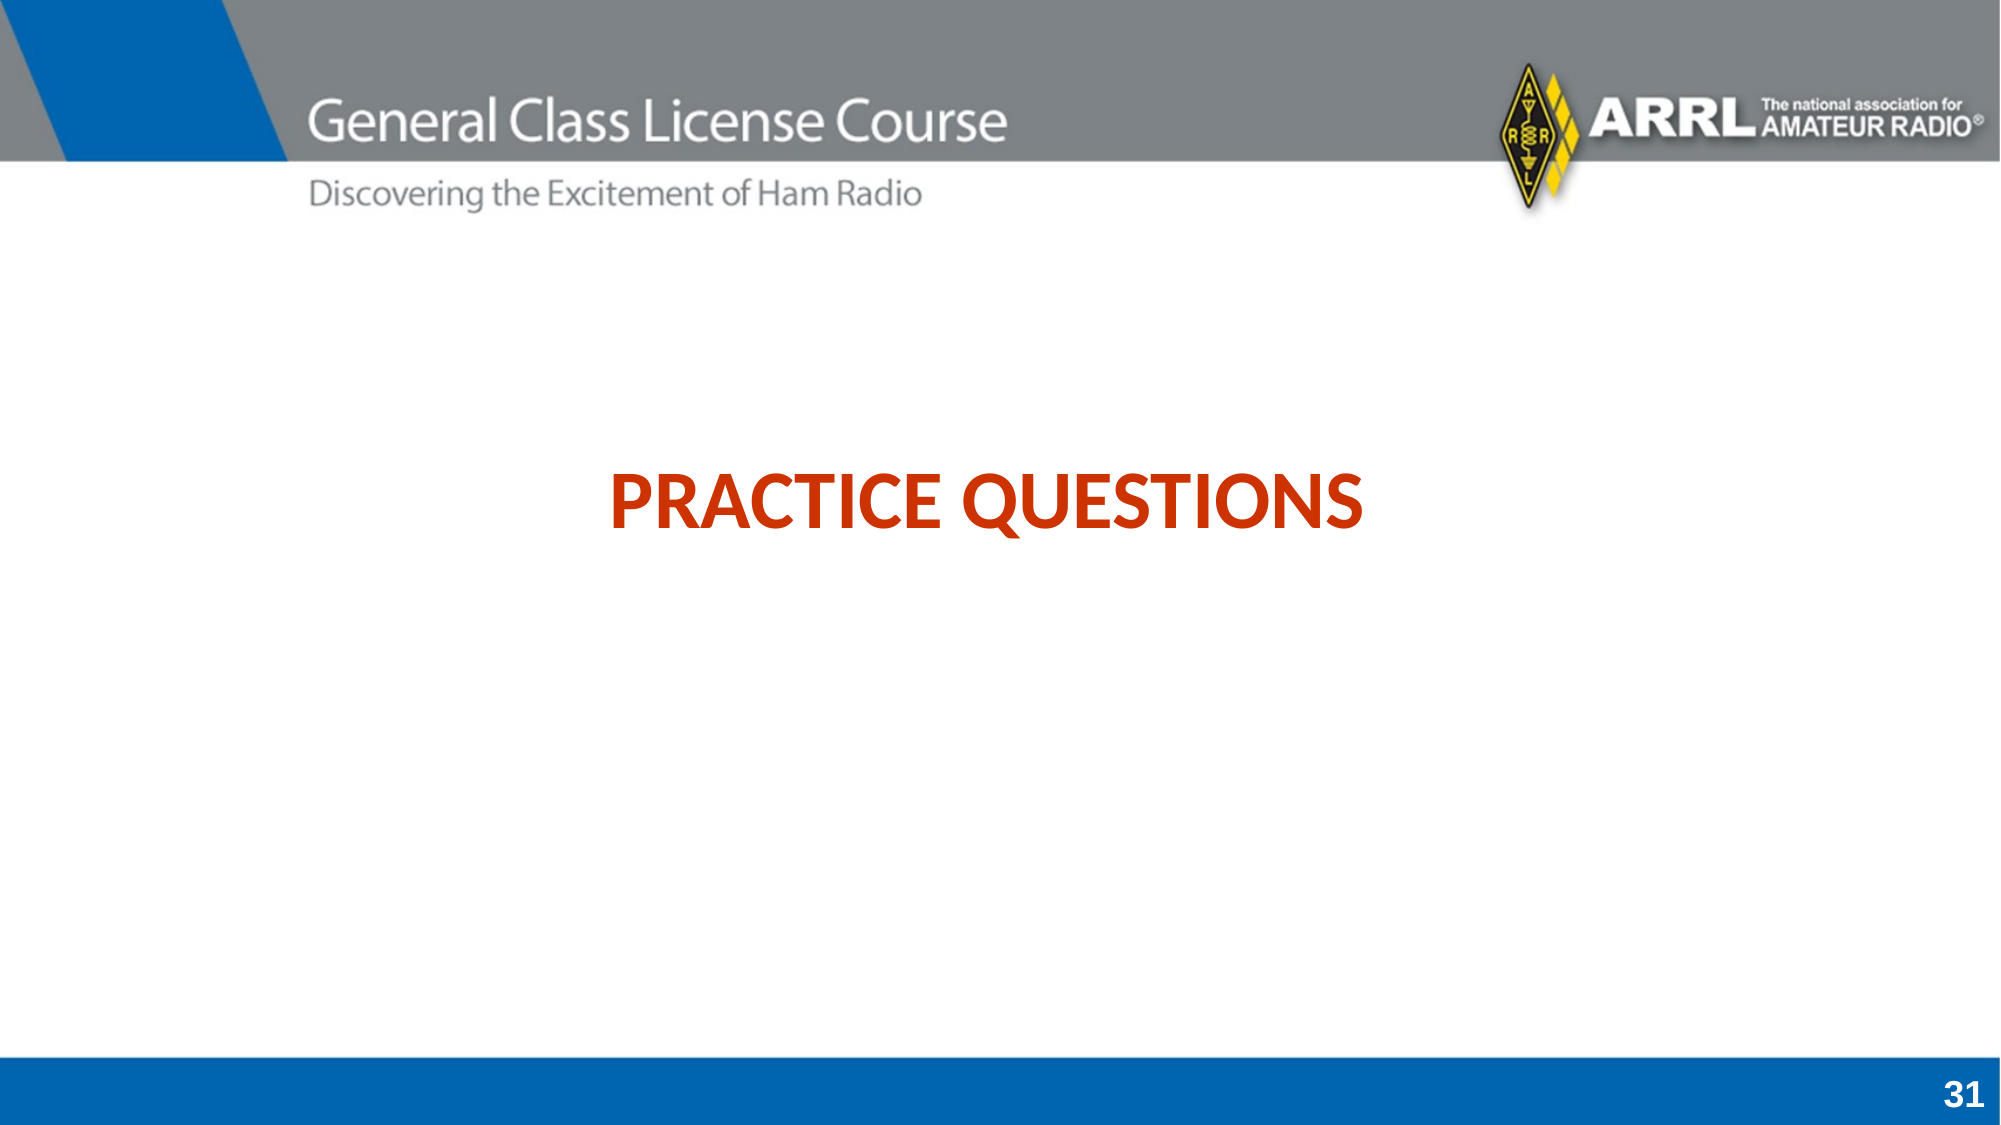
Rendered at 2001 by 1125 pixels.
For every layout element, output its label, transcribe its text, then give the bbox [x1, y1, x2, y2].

text_box 31 [1875, 1062, 2000, 1123]
title PRACTICE QUESTIONS [87, 437, 1888, 625]
picture [0, 0, 2001, 1125]
